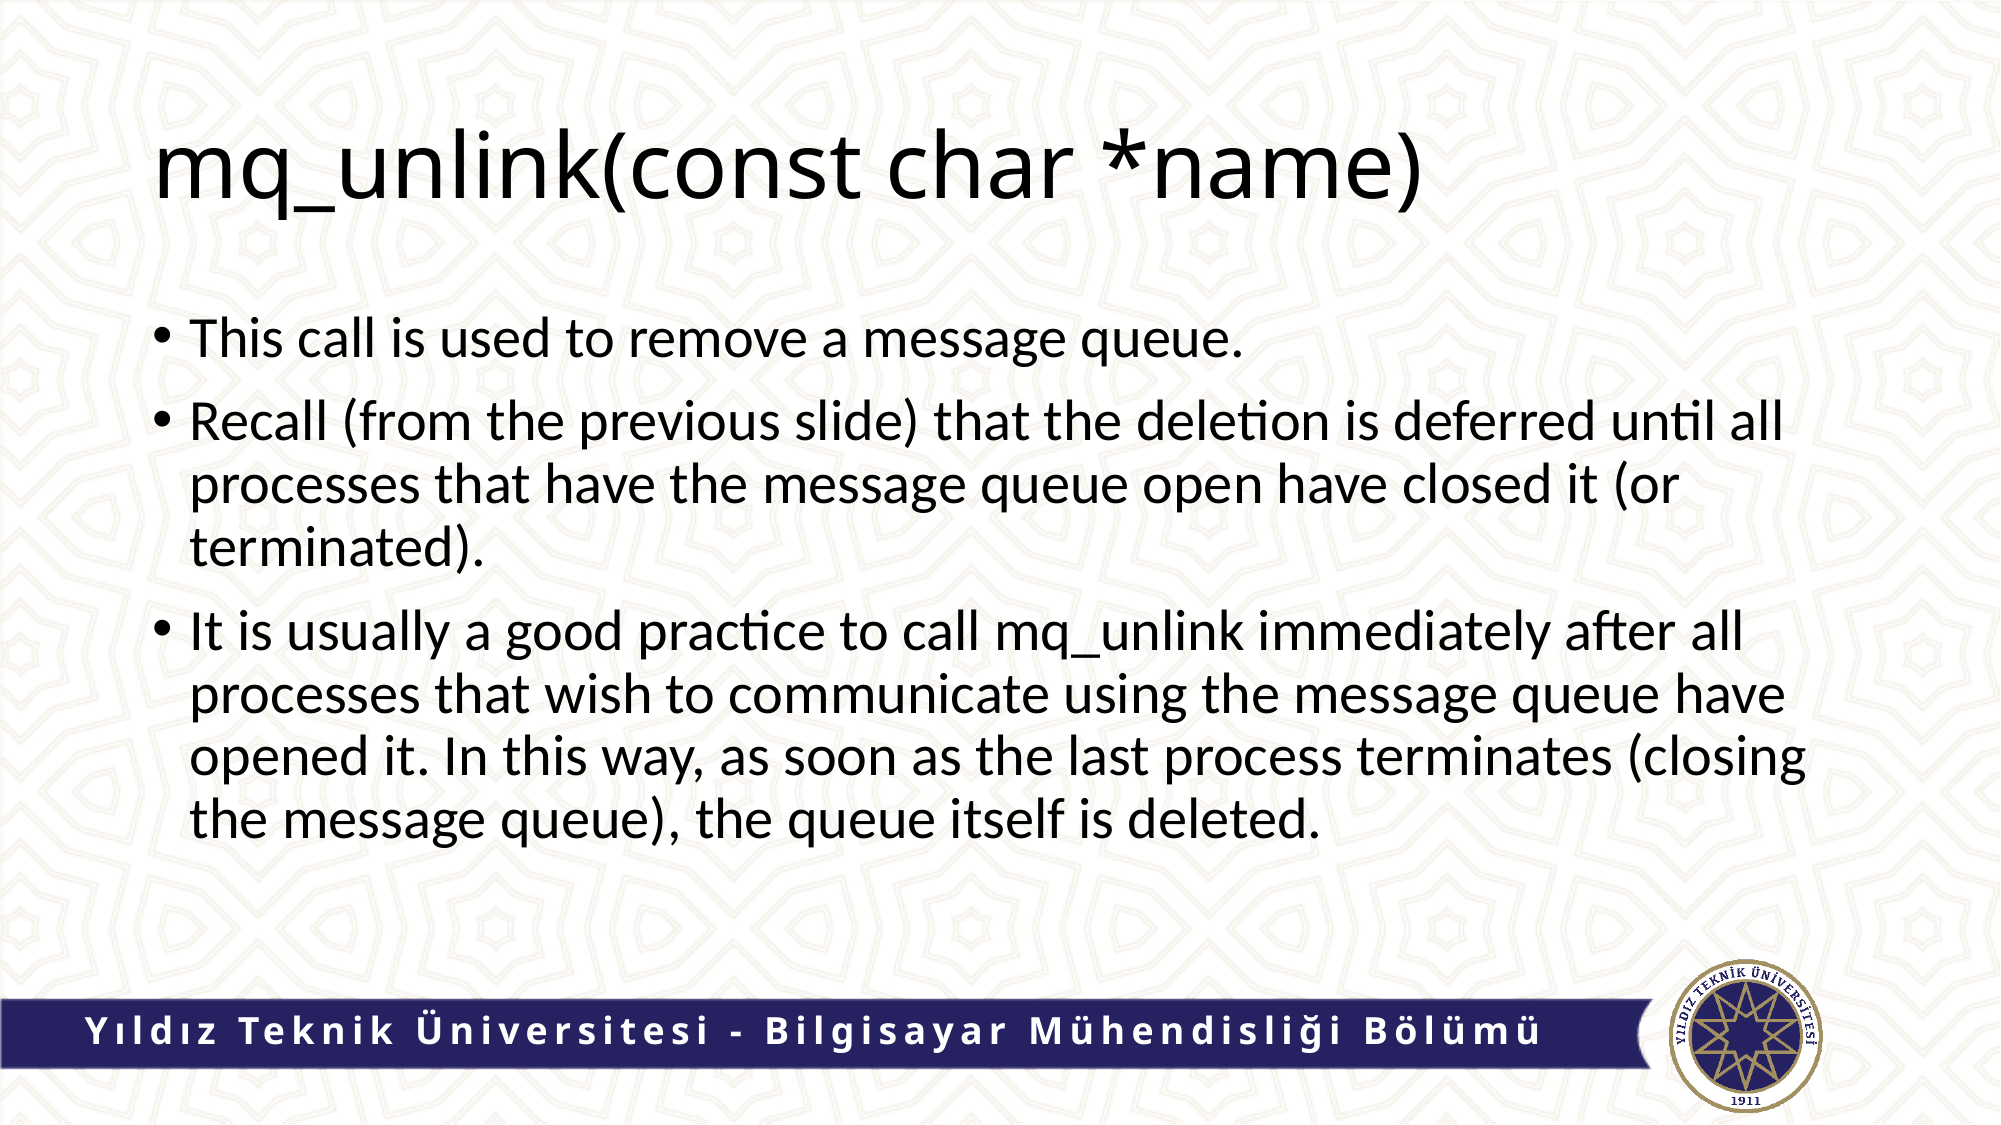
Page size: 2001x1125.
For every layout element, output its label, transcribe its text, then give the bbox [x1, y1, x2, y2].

picture [0, 0, 2000, 1125]
list This call is used to remove a message queue. Recall (from the previous slide) that the deletion is deferred until all processes that have the message queue open have closed it (or terminated). It is usually a good practice to call mq_unlink immediately after all processes that wish to communicate using the message queue have opened it. In this way, as soon as the last process terminates (closing the message queue), the queue itself is deleted. [137, 299, 1863, 982]
title mq_unlink(const char *name) [137, 59, 1863, 278]
footer Yıldız Teknik Üniversitesi - Bilgisayar Mühendisliği Bölümü [0, 997, 1628, 1069]
